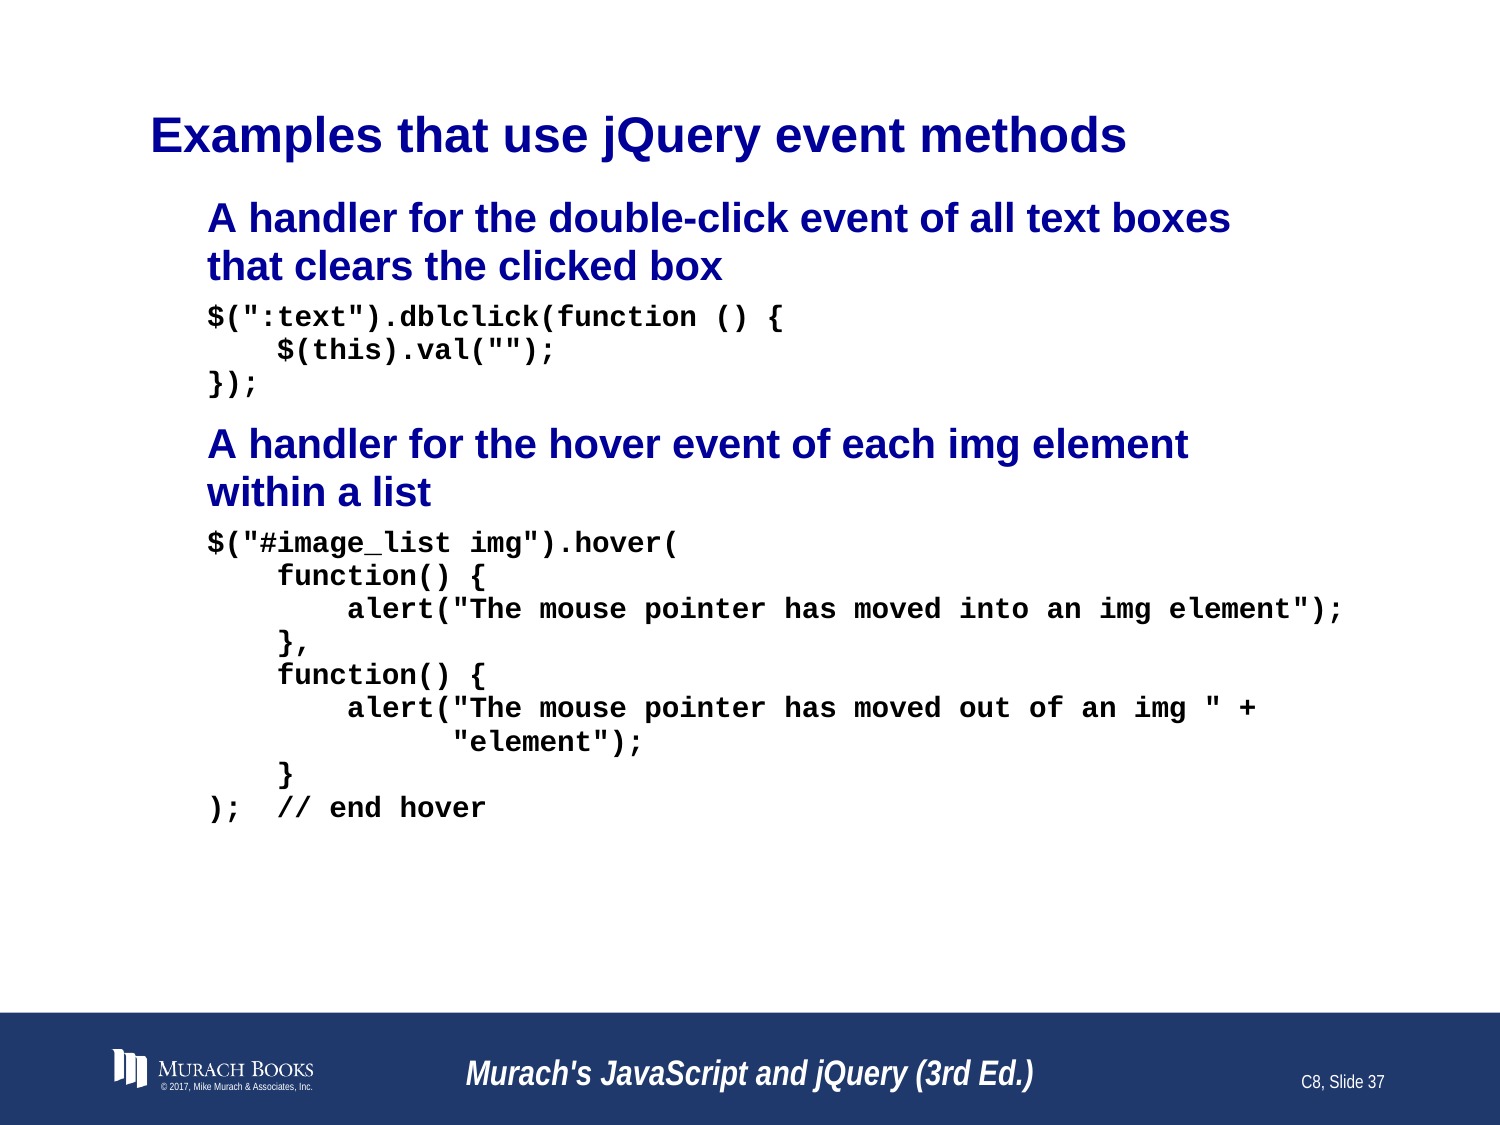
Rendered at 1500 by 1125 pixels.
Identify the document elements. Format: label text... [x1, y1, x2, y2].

slide_number Murach's JavaScript and jQuery (3rd Ed.) [463, 1025, 1050, 1100]
footer © 2017, Mike Murach & Associates, Inc. [12, 1025, 463, 1100]
title Examples that use jQuery event methods [150, 102, 1350, 164]
slide_number C8, Slide 37 [1087, 1025, 1400, 1100]
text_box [149, 174, 1350, 832]
